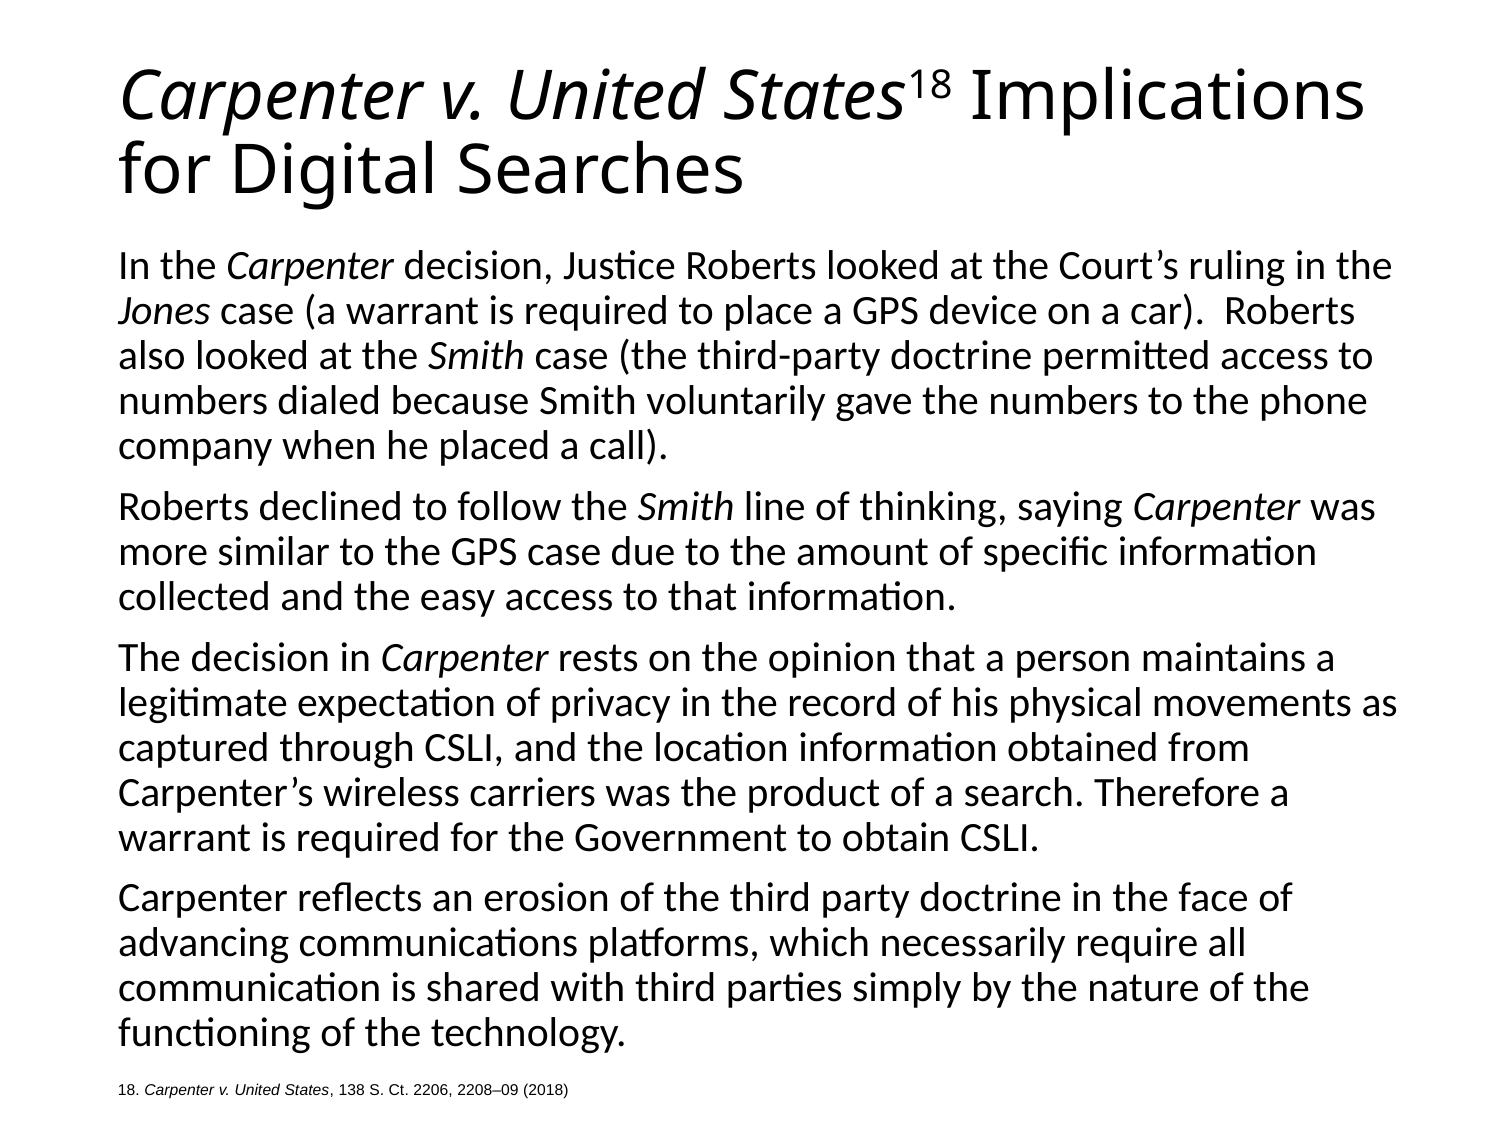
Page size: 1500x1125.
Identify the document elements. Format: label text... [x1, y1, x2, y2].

text_box 18. Carpenter v. United States, 138 S. Ct. 2206, 2208–09 (2018) [103, 1071, 1306, 1125]
title Carpenter v. United States18 Implications for Digital Searches [102, 25, 1398, 235]
list In the Carpenter decision, Justice Roberts looked at the Court’s ruling in the Jones case (a warrant is required to place a GPS device on a car). Roberts also looked at the Smith case (the third-party doctrine permitted access to numbers dialed because Smith voluntarily gave the numbers to the phone company when he placed a call). Roberts declined to follow the Smith line of thinking, saying Carpenter was more similar to the GPS case due to the amount of specific information collected and the easy access to that information. The decision in Carpenter rests on the opinion that a person maintains a legitimate expectation of privacy in the record of his physical movements as captured through CSLI, and the location information obtained from Carpenter’s wireless carriers was the product of a search. Therefore a warrant is required for the Government to obtain CSLI. Carpenter reflects an erosion of the third party doctrine in the face of advancing communications platforms, which necessarily require all communication is shared with third parties simply by the nature of the functioning of the technology. [102, 235, 1418, 1014]
